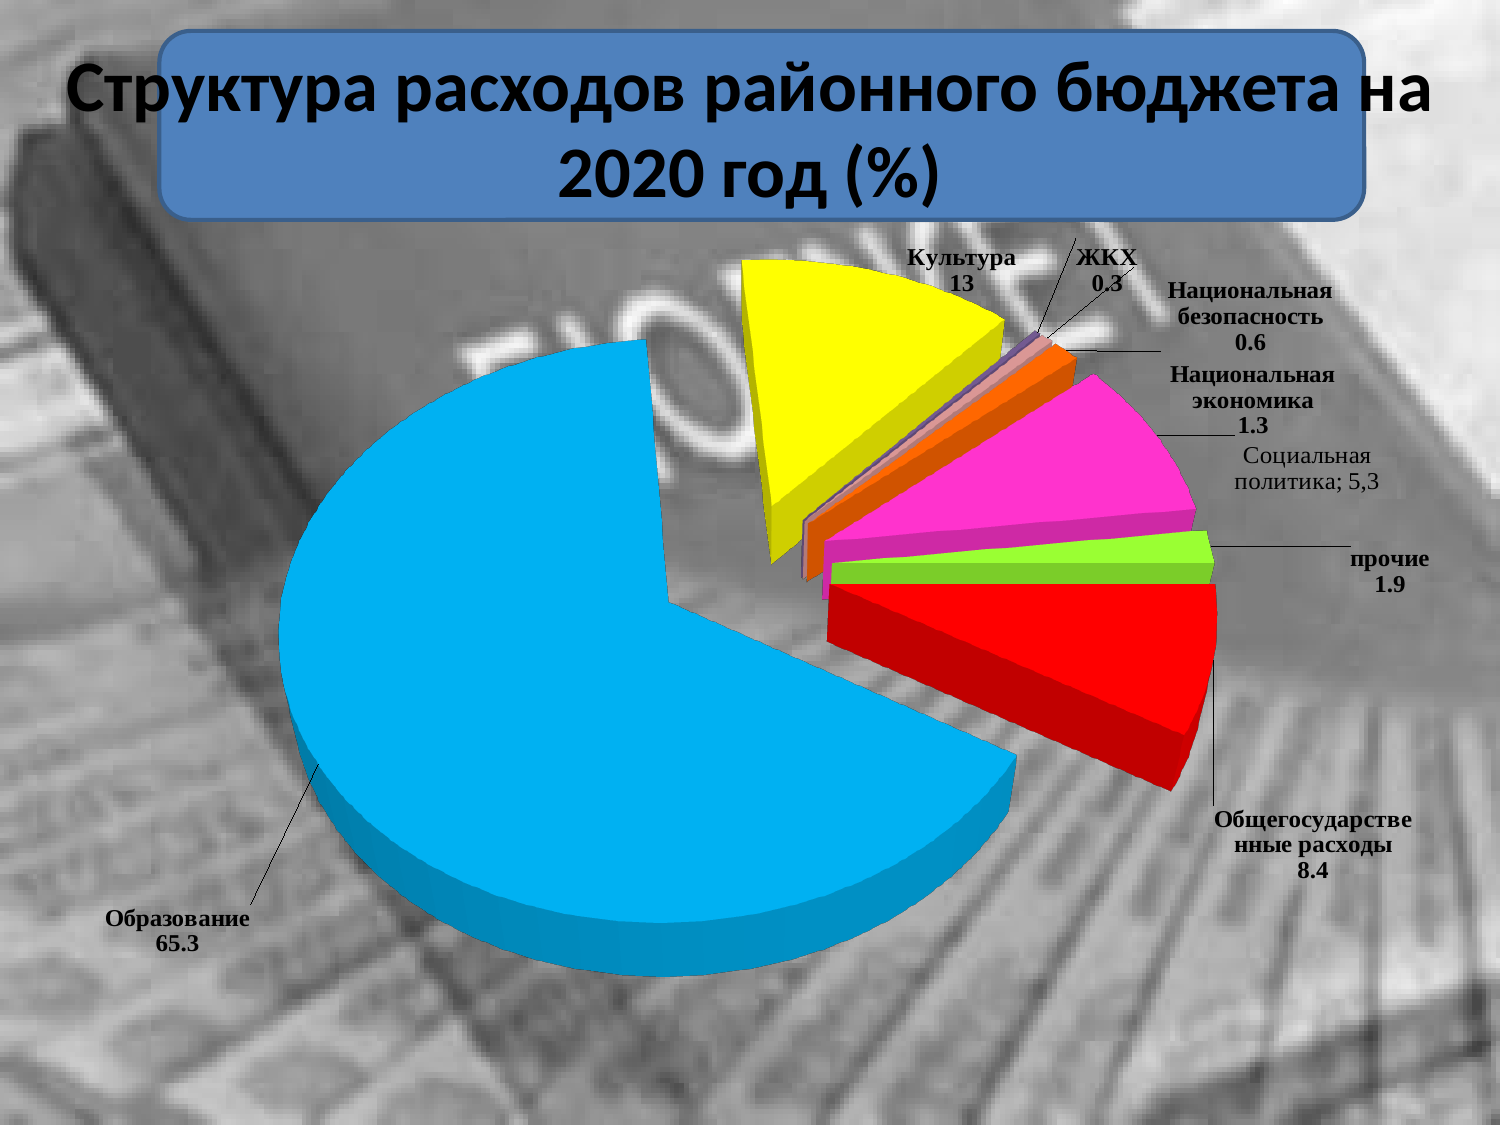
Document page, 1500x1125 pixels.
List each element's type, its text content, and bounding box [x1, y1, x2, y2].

title Структура расходов районного бюджета на 2020 год (%) [29, 30, 1471, 220]
text_box [0, 0, 1500, 1125]
chart [29, 219, 1459, 1024]
